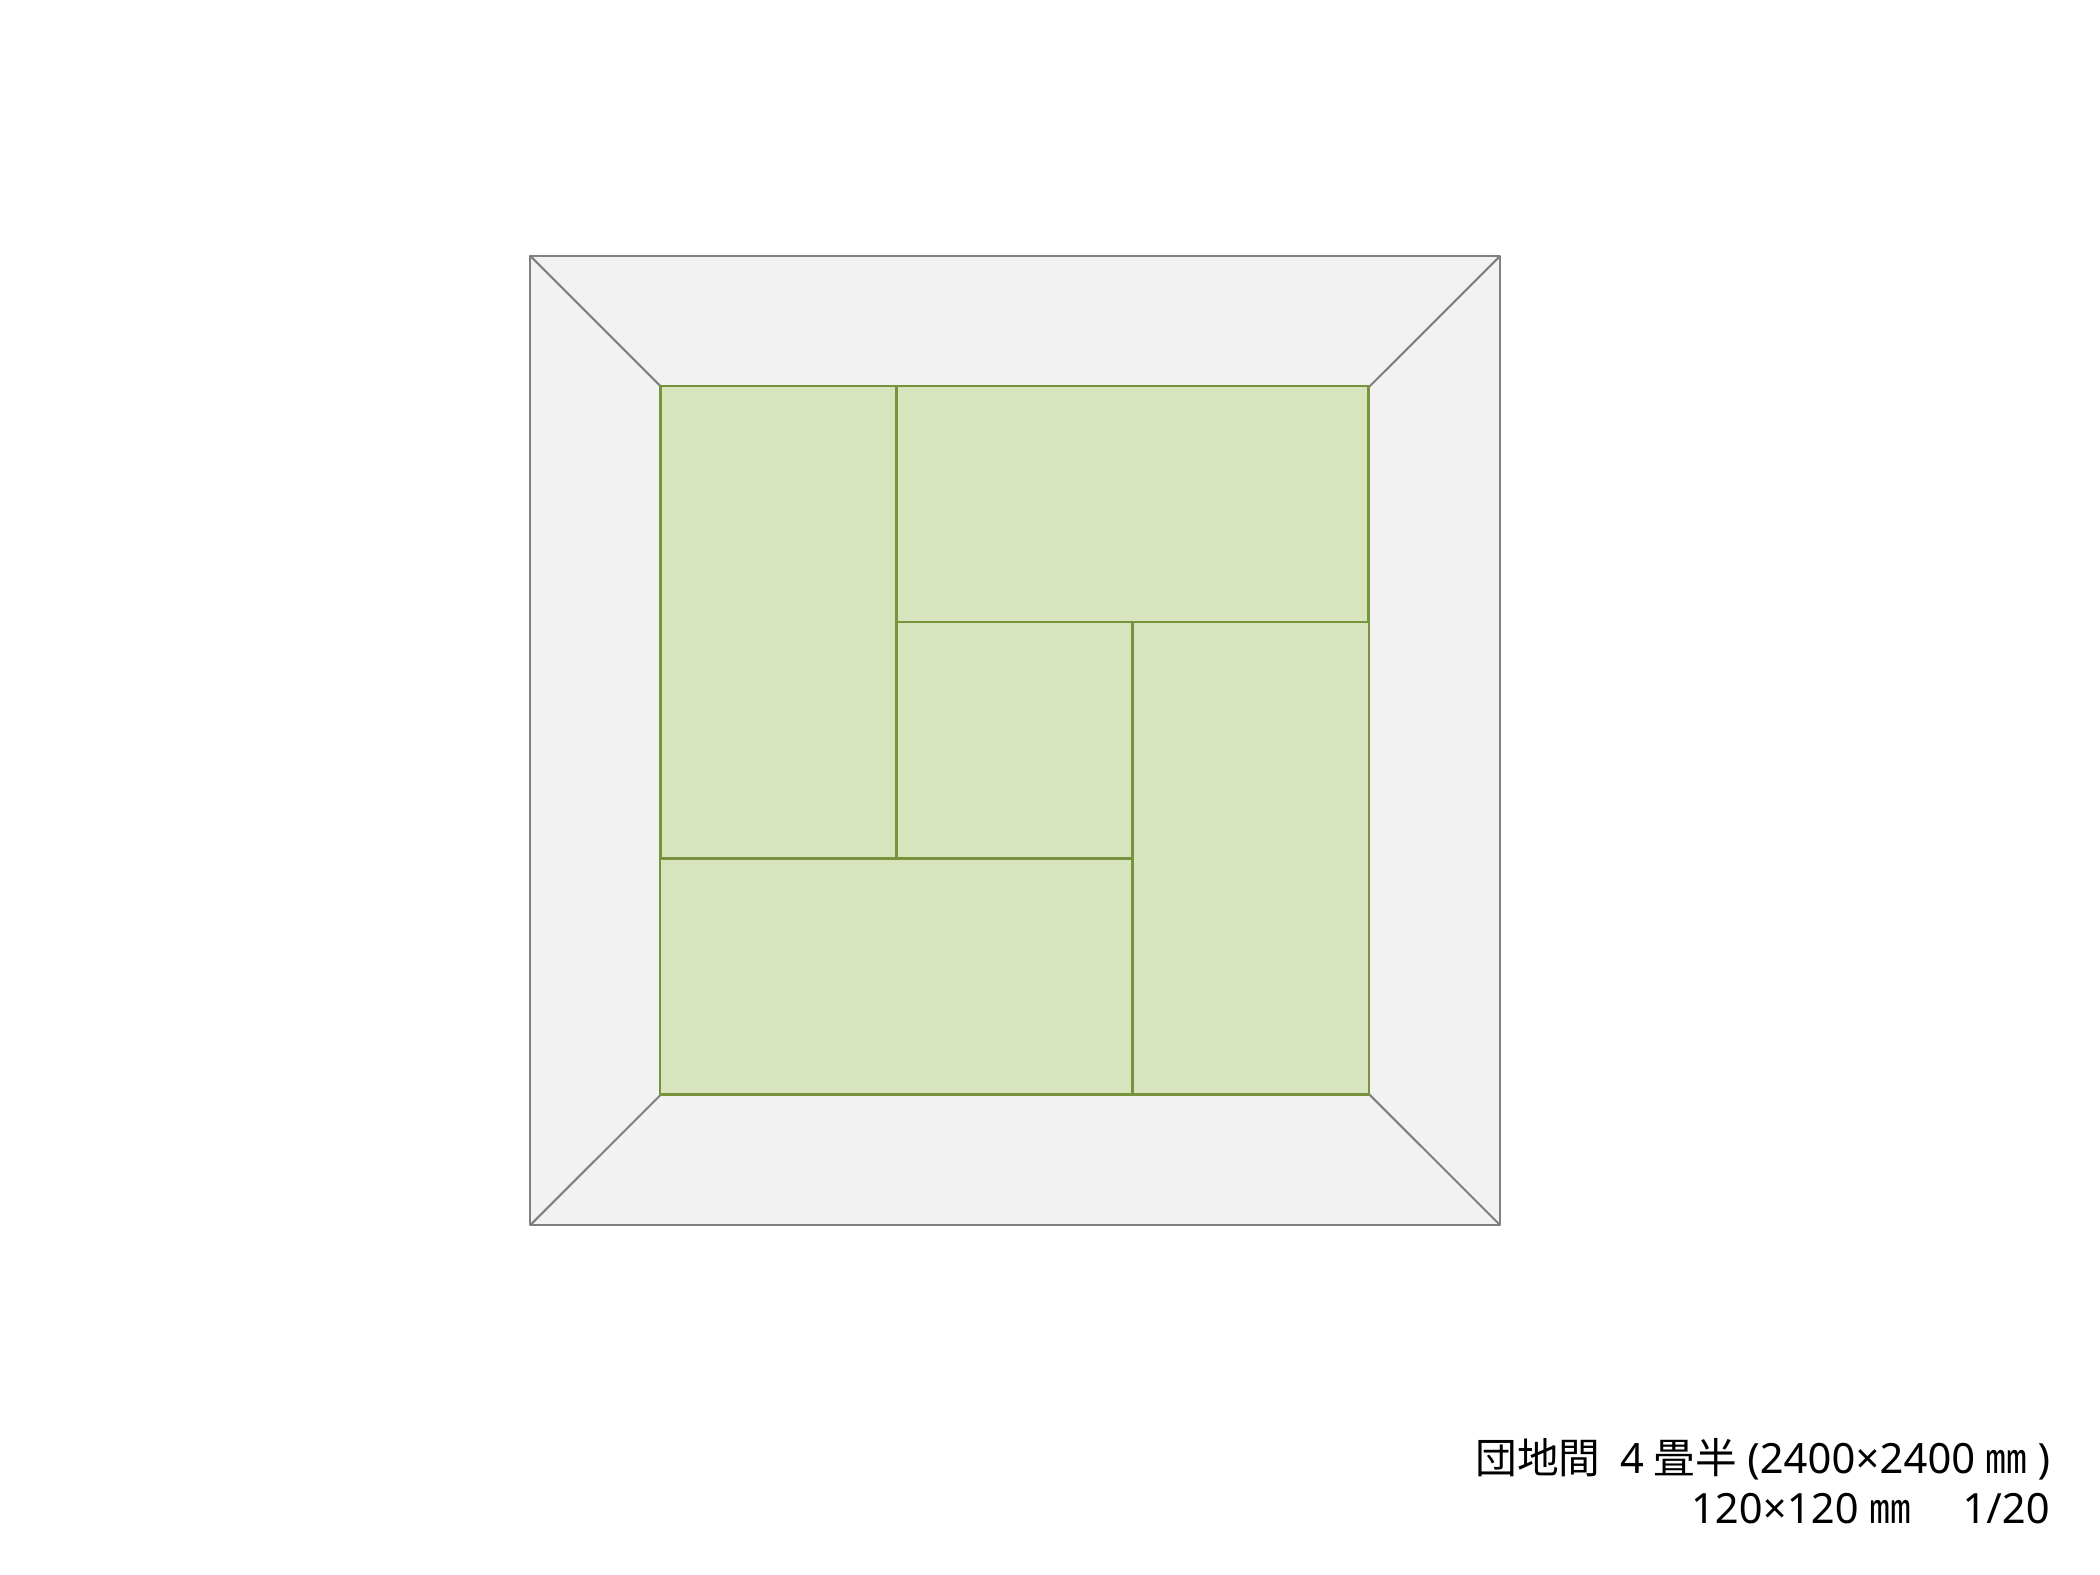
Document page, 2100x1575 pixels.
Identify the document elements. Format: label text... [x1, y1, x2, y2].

text_box 団地間 4畳半(2400×2400㎜) 120×120㎜ 1/20 [1460, 1424, 2065, 1540]
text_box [659, 385, 1369, 1095]
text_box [529, 255, 1501, 1226]
